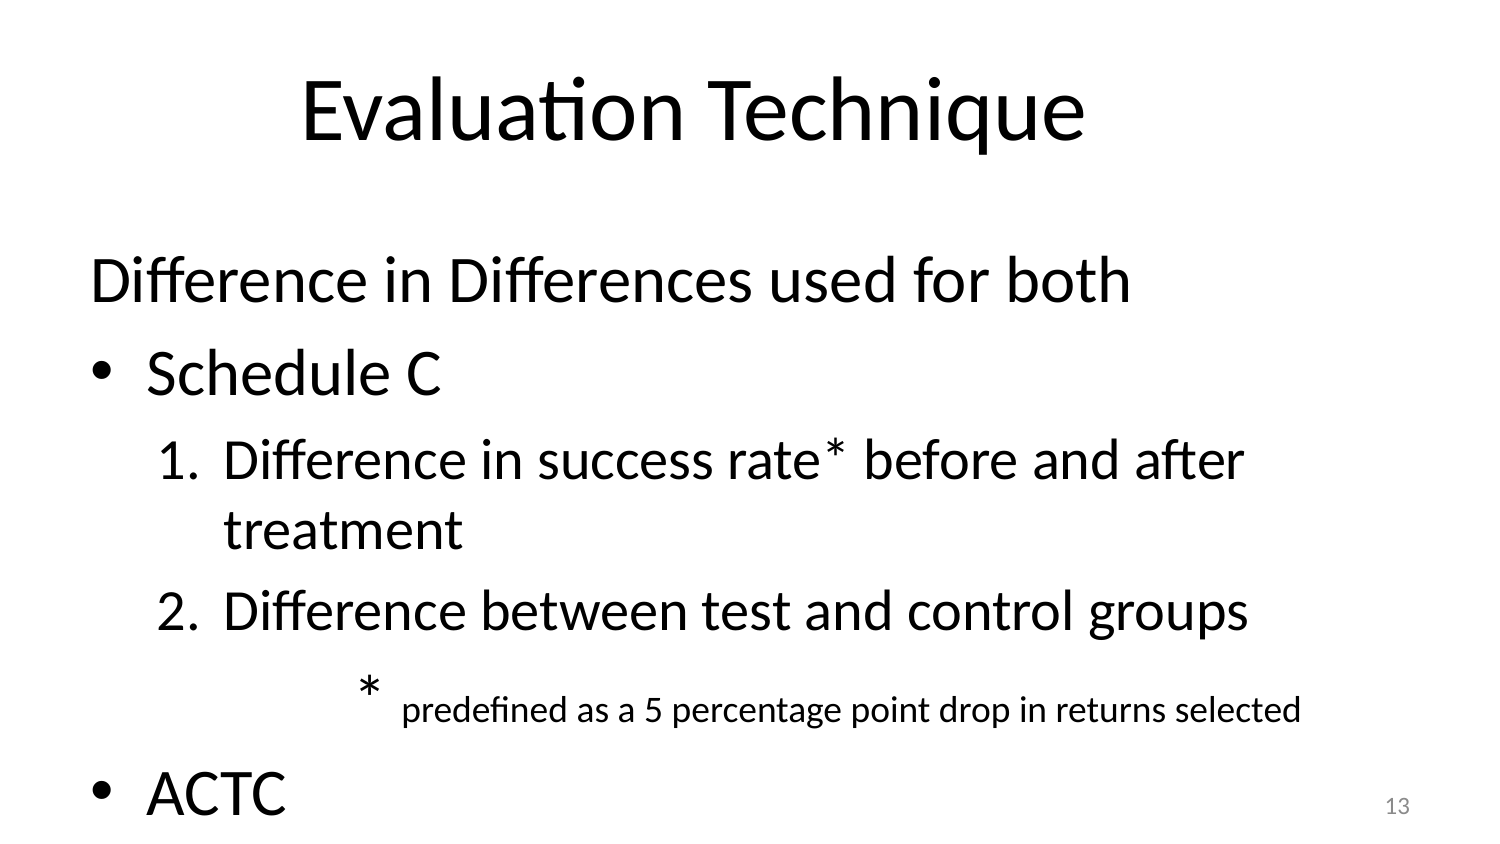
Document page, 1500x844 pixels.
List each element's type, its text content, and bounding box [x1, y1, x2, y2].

slide_number 13 [1074, 782, 1425, 827]
list Difference in Differences used for both Schedule C Difference in success rate* before and after treatment Difference between test and control groups * predefined as a 5 percentage point drop in returns selected ACTC Difference in ACTC claims before and after treatment Difference between test and control groups [75, 228, 1425, 782]
title Evaluation Technique [75, 33, 1425, 175]
